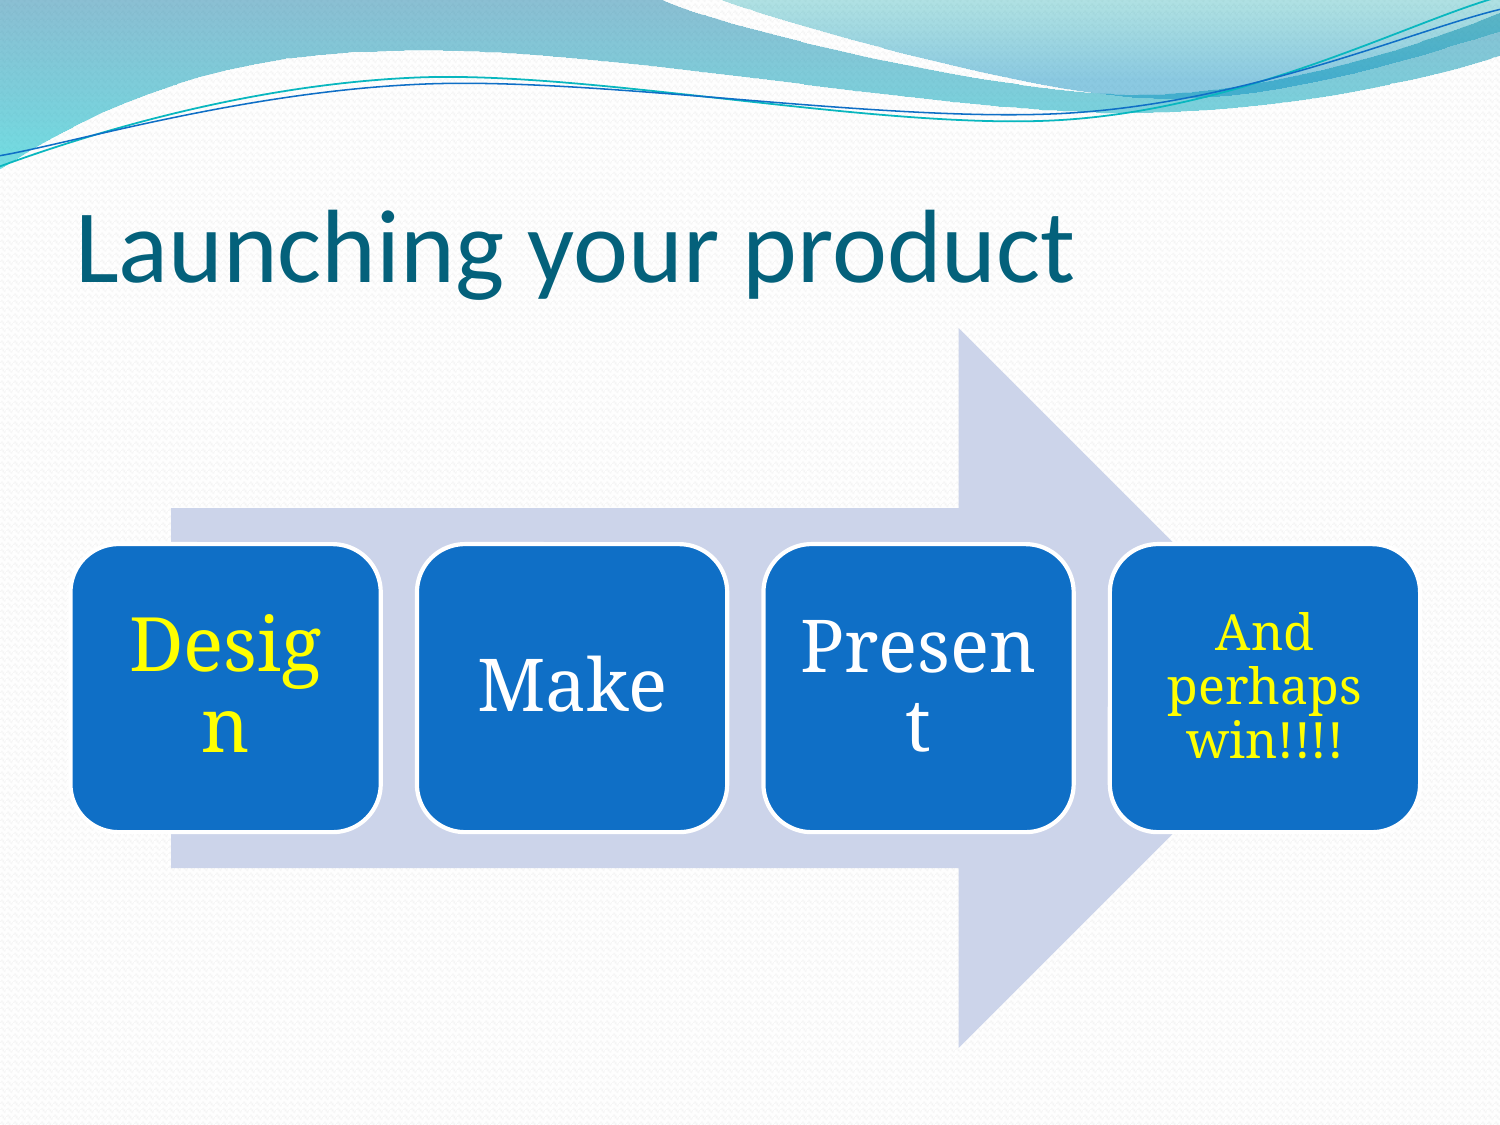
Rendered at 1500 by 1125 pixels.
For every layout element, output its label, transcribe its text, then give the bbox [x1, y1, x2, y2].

title Launching your product [74, 115, 1426, 304]
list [70, 327, 1421, 1049]
